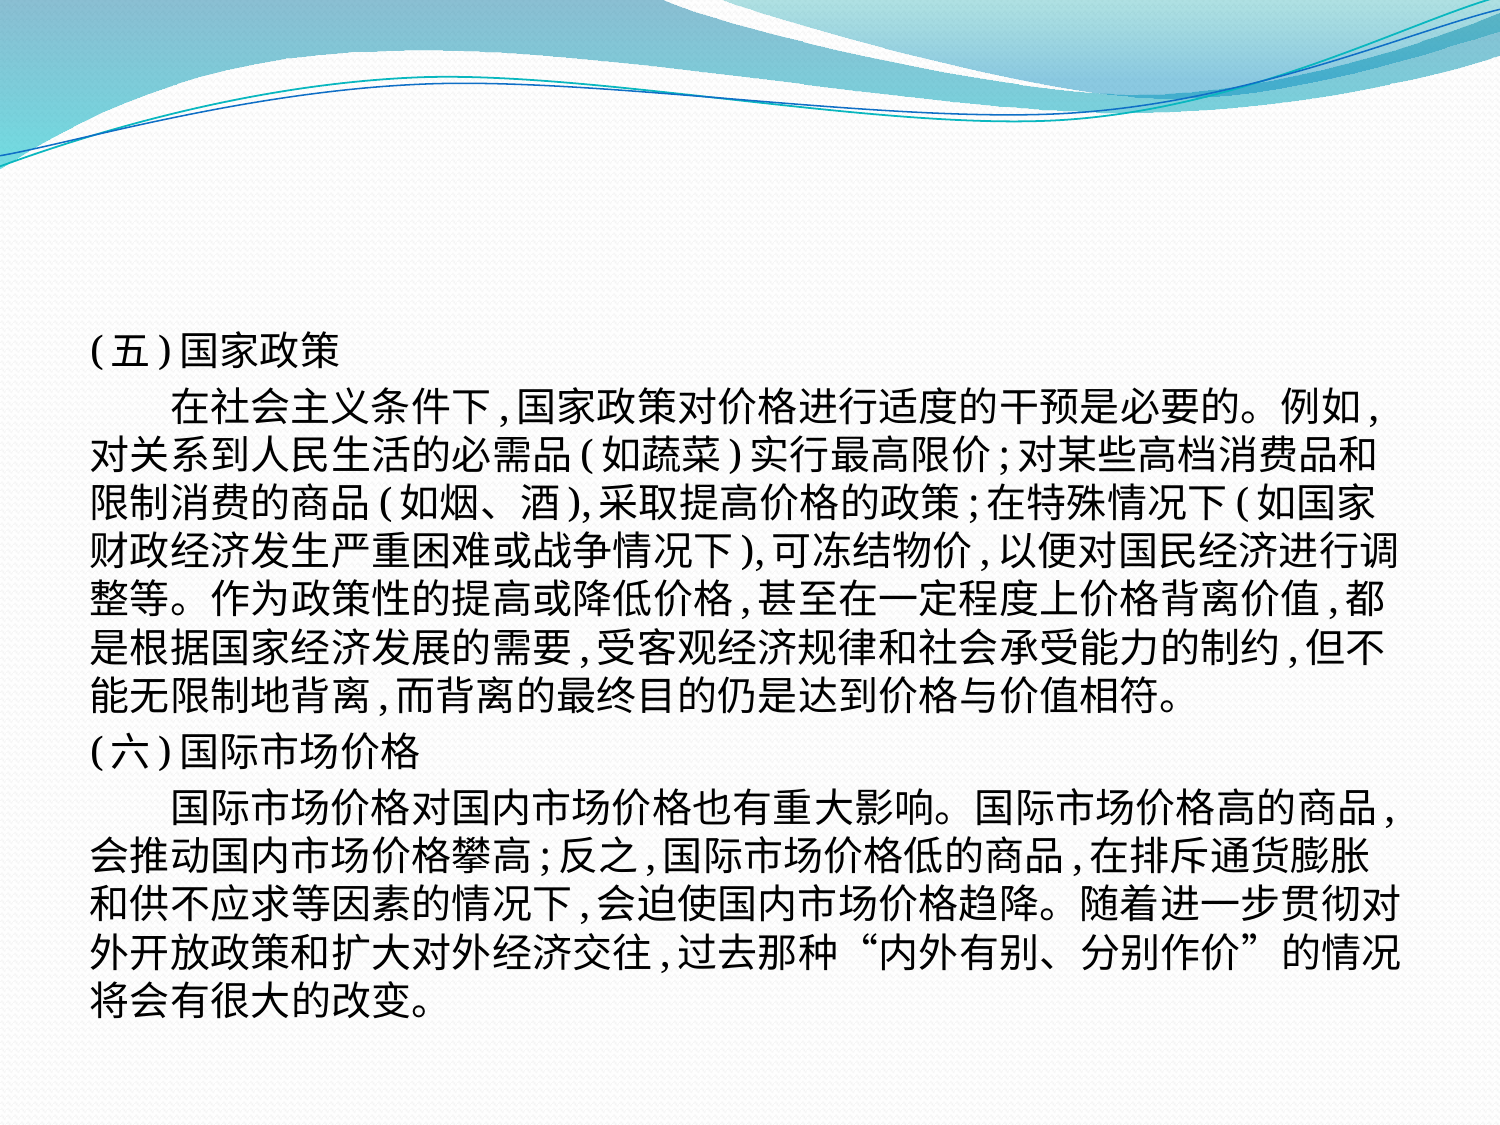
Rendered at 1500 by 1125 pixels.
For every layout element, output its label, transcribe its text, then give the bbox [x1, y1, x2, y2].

list (五)国家政策 在社会主义条件下,国家政策对价格进行适度的干预是必要的。例如,对关系到人民生活的必需品(如蔬菜)实行最高限价;对某些高档消费品和限制消费的商品(如烟、酒),采取提高价格的政策;在特殊情况下(如国家财政经济发生严重困难或战争情况下),可冻结物价,以便对国民经济进行调整等。作为政策性的提高或降低价格,甚至在一定程度上价格背离价值,都是根据国家经济发展的需要,受客观经济规律和社会承受能力的制约,但不能无限制地背离,而背离的最终目的仍是达到价格与价值相符。 (六)国际市场价格 国际市场价格对国内市场价格也有重大影响。国际市场价格高的商品,会推动国内市场价格攀高;反之,国际市场价格低的商品,在排斥通货膨胀和供不应求等因素的情况下,会迫使国内市场价格趋降。随着进一步贯彻对外开放政策和扩大对外经济交往,过去那种“内外有别、分别作价”的情况将会有很大的改变。 [75, 317, 1425, 1038]
